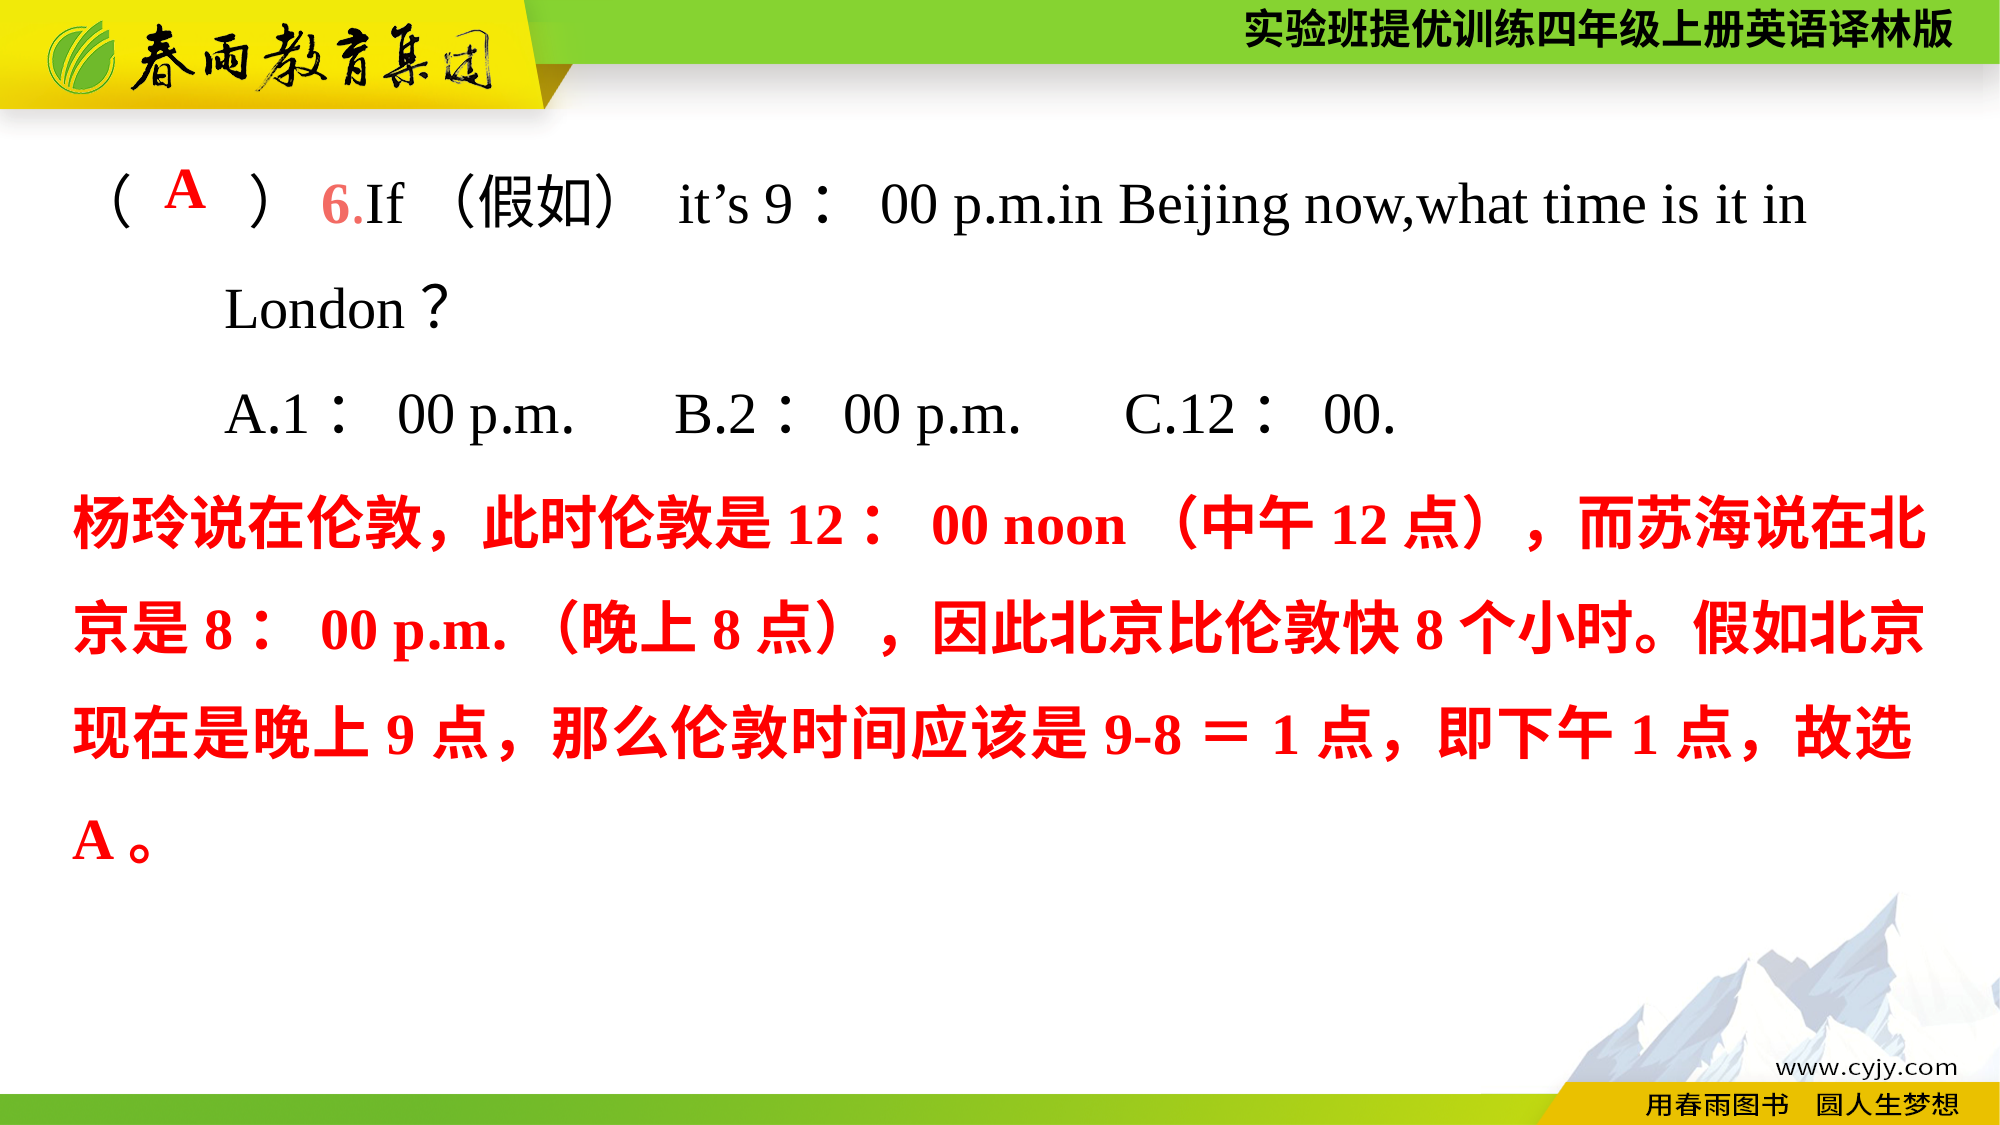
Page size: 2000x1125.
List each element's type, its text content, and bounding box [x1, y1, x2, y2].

text_box A [149, 143, 222, 228]
text_box 杨玲说在伦敦，此时伦敦是12：00 noon（中午12点），而苏海说在北京是8：00 p.m.（晚上8点），因此北京比伦敦快8个小时。假如北京现在是晚上9点，那么伦敦时间应该是9-8＝1点，即下午1点，故选A。 [57, 443, 1942, 879]
list （ ）6.If（假如） it’s 9：00 p.m.in Beijing now,what time is it in London？ A.1：00 p.m. B.2：00 p.m. C.12：00. [59, 122, 1944, 443]
picture [0, 0, 2000, 1125]
